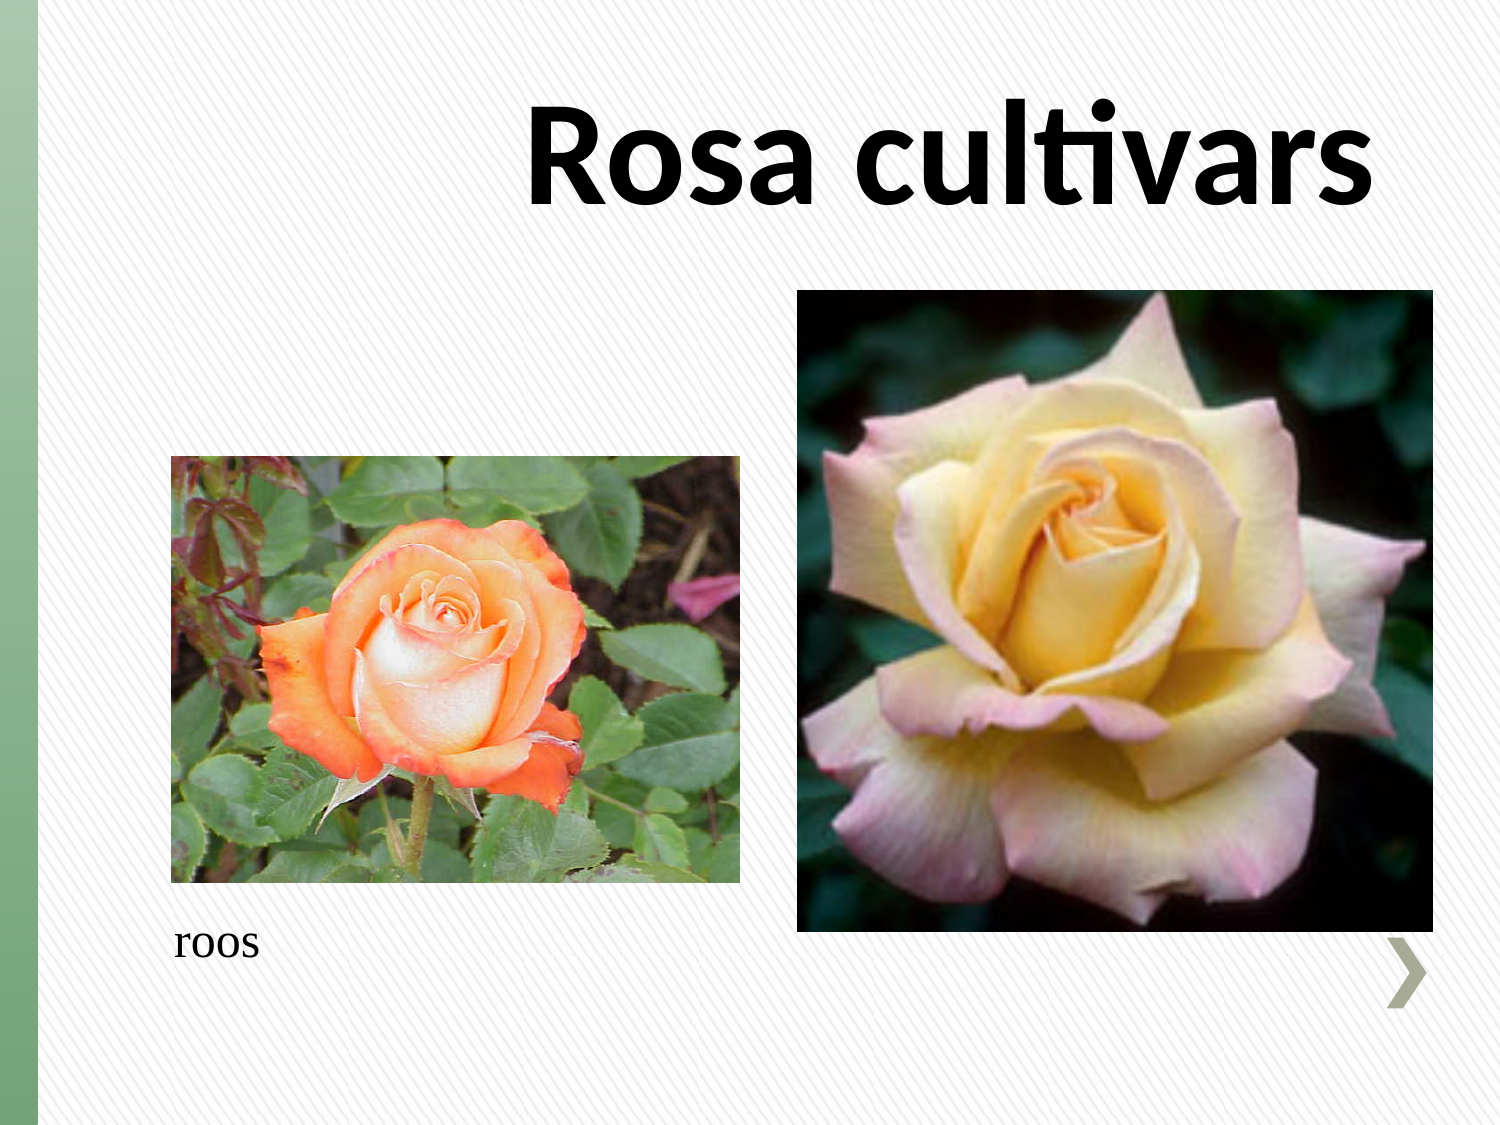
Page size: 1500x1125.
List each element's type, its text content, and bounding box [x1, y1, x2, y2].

text_box roos [159, 899, 1222, 975]
picture [796, 290, 1433, 932]
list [170, 455, 740, 883]
title Rosa cultivars [203, 54, 1391, 243]
